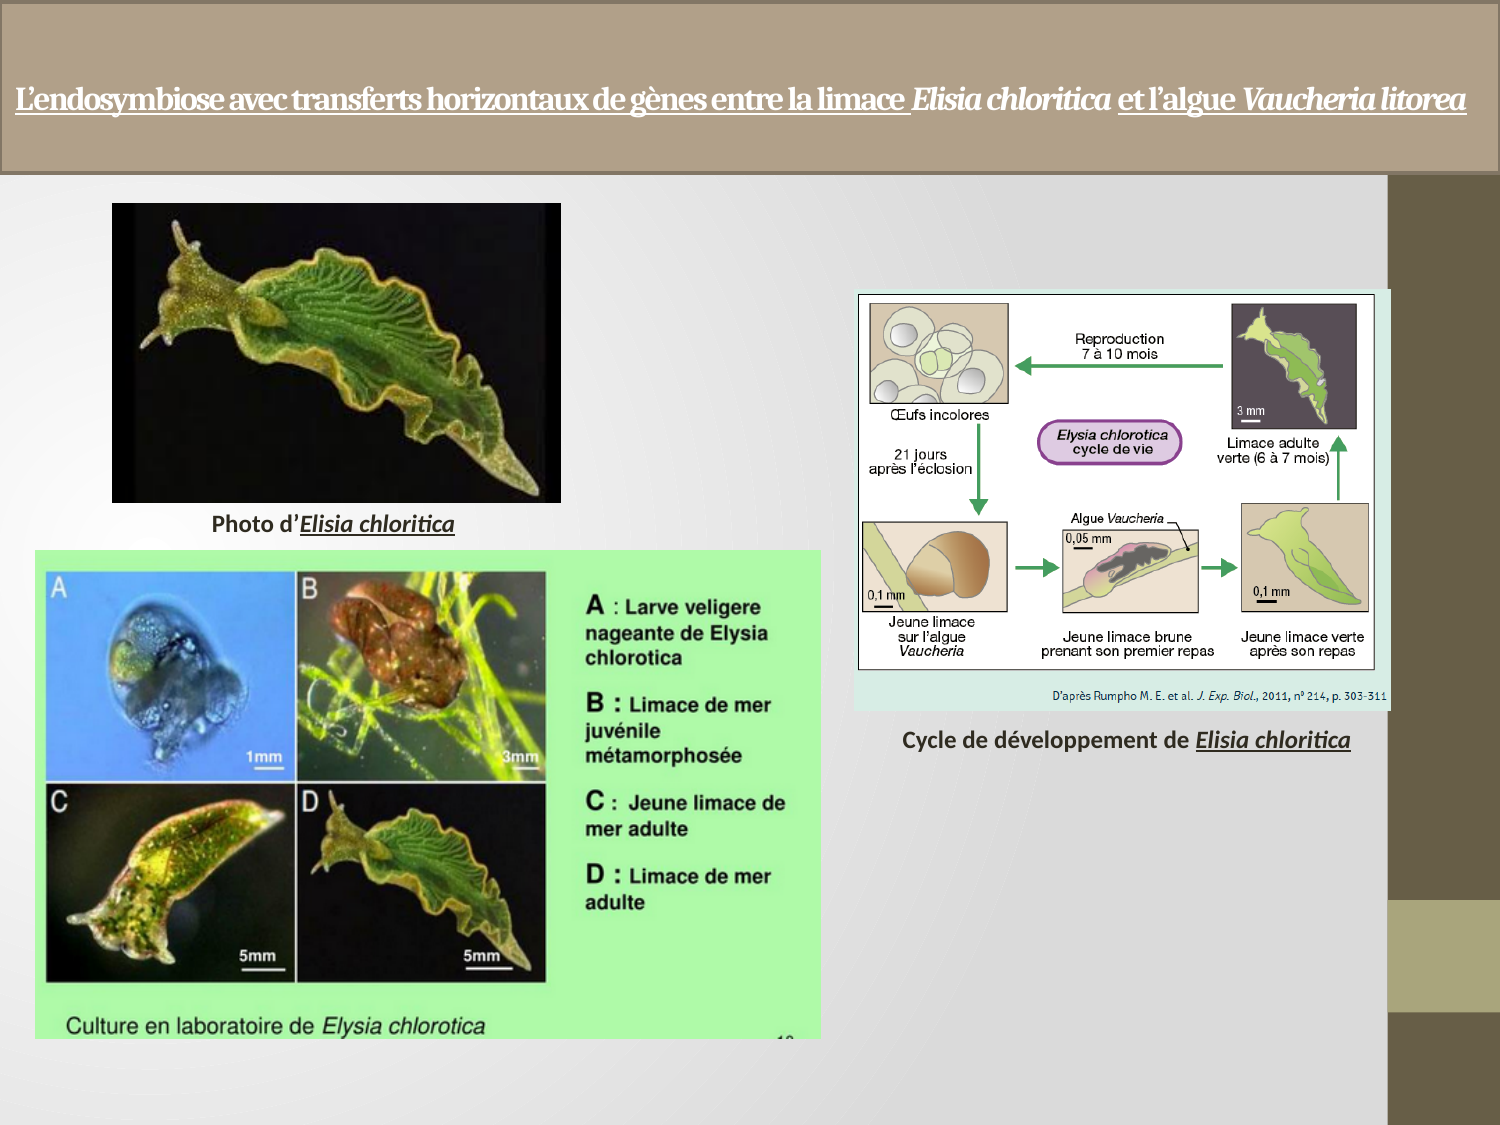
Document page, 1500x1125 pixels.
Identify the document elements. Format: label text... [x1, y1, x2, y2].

picture [35, 550, 822, 1039]
picture [111, 203, 562, 504]
text_box Photo d’Elisia chloritica [106, 500, 561, 543]
title L’endosymbiose avec transferts horizontaux de gènes entre la limace Elisia chloritica et l’algue Vaucheria litorea [0, 0, 1500, 175]
picture [853, 288, 1392, 712]
text_box Cycle de développement de Elisia chloritica [861, 717, 1393, 761]
